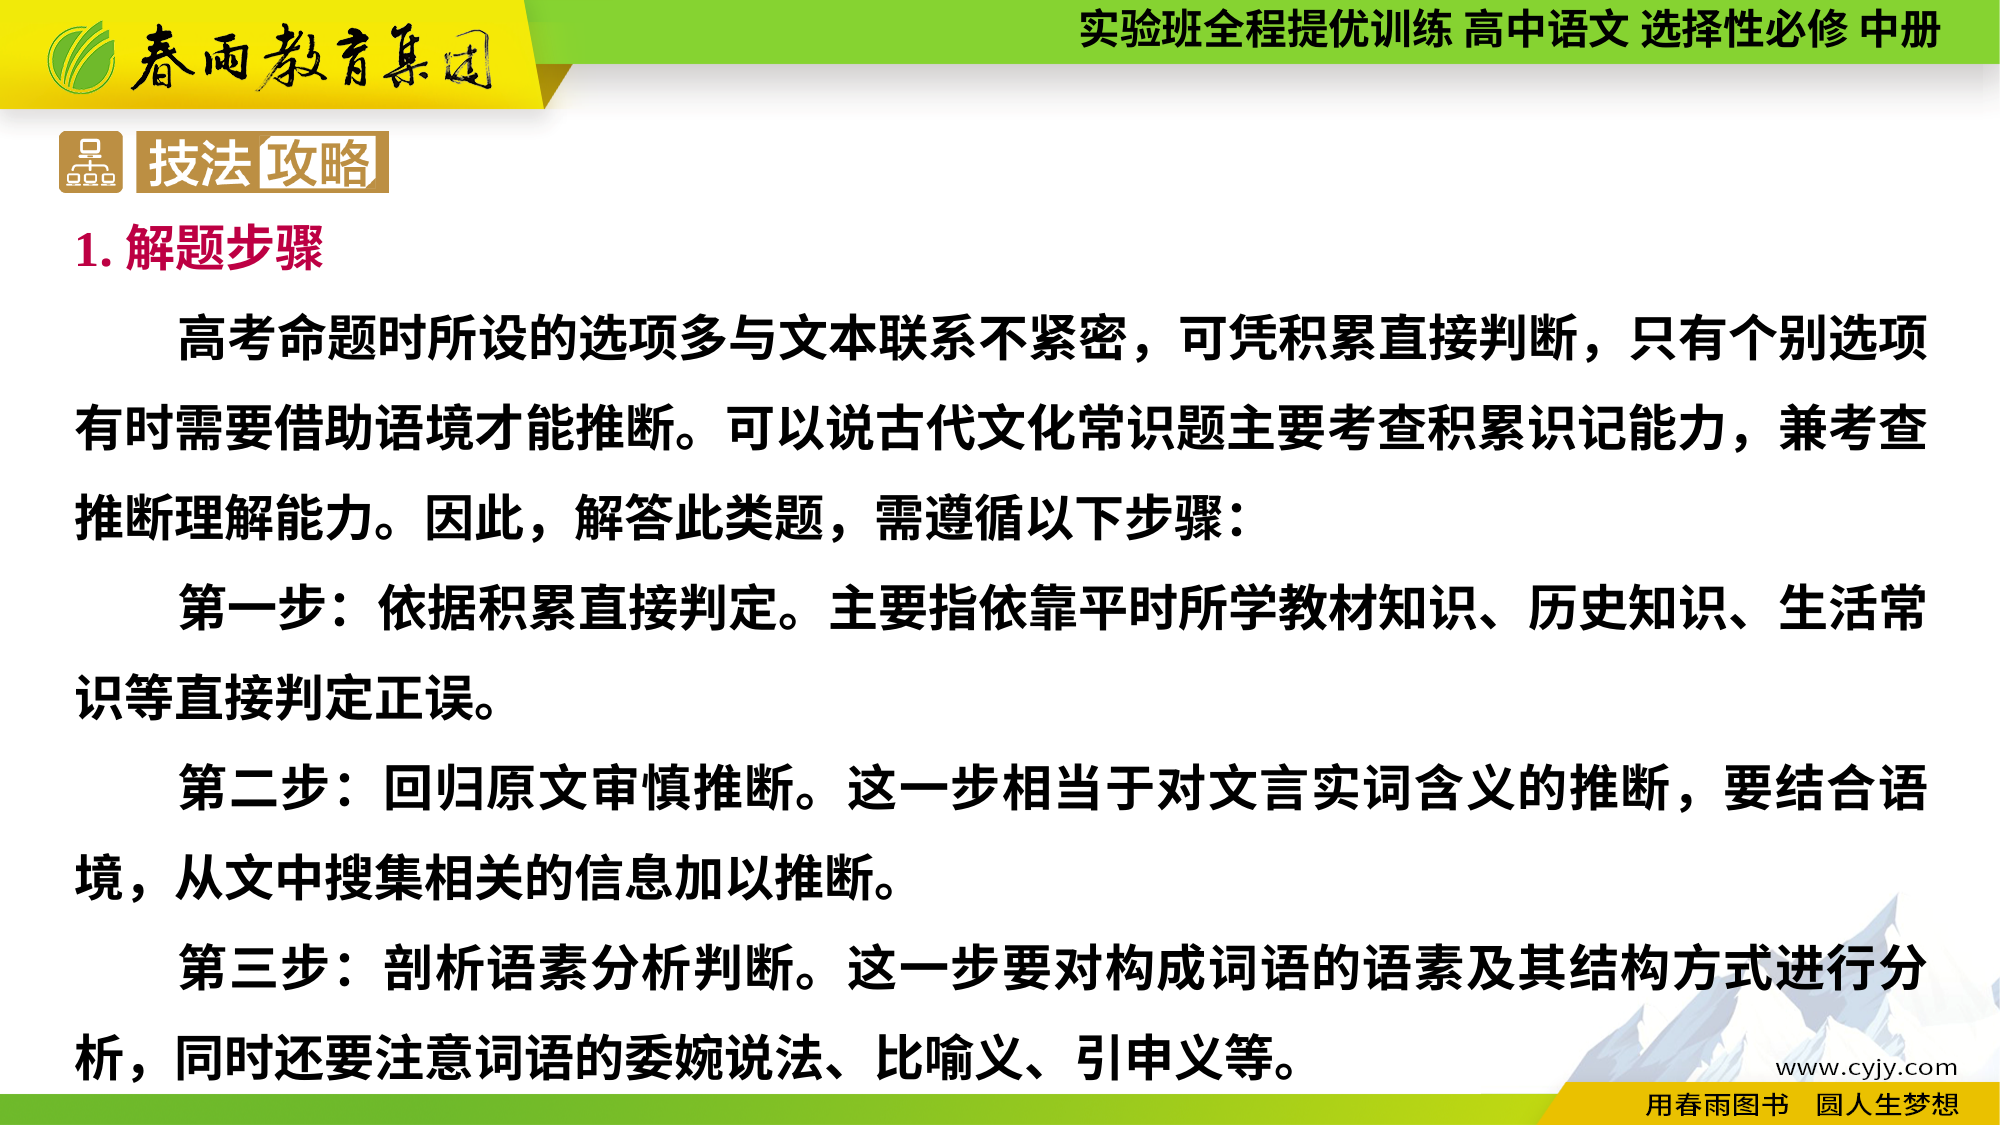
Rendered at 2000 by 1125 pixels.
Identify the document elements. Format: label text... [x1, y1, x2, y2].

list 1.解题步骤 高考命题时所设的选项多与文本联系不紧密，可凭积累直接判断，只有个别选项有时需要借助语境才能推断。可以说古代文化常识题主要考查积累识记能力，兼考查推断理解能力。因此，解答此类题，需遵循以下步骤： 第一步：依据积累直接判定。主要指依靠平时所学教材知识、历史知识、生活常识等直接判定正误。 第二步：回归原文审慎推断。这一步相当于对文言实词含义的推断，要结合语境，从文中搜集相关的信息加以推断。 第三步：剖析语素分析判断。这一步要对构成词语的语素及其结构方式进行分析，同时还要注意词语的委婉说法、比喻义、引申义等。 [59, 178, 1944, 1092]
picture [0, 0, 2000, 1125]
